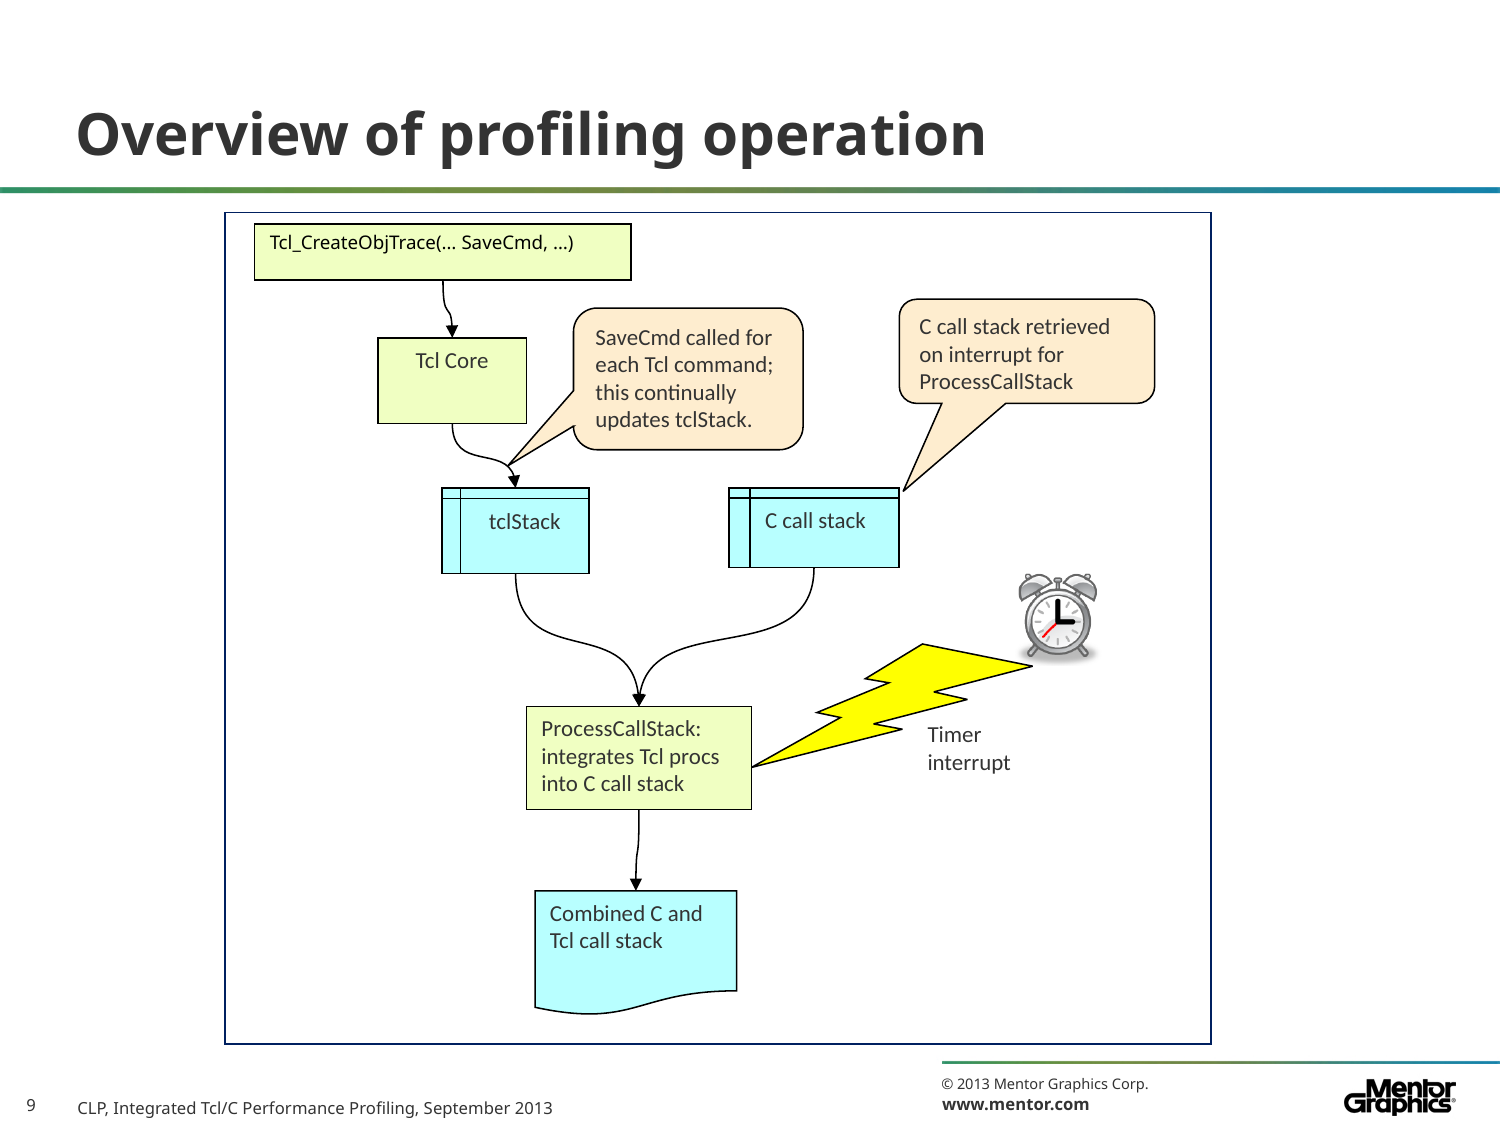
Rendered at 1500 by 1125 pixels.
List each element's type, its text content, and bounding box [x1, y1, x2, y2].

footer CLP, Integrated Tcl/C Performance Profiling, September 2013 [62, 1086, 918, 1125]
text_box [224, 212, 1212, 1045]
slide_number 9 [0, 1087, 63, 1125]
picture [0, 176, 1500, 1125]
title Overview of profiling operation [0, 0, 1500, 176]
